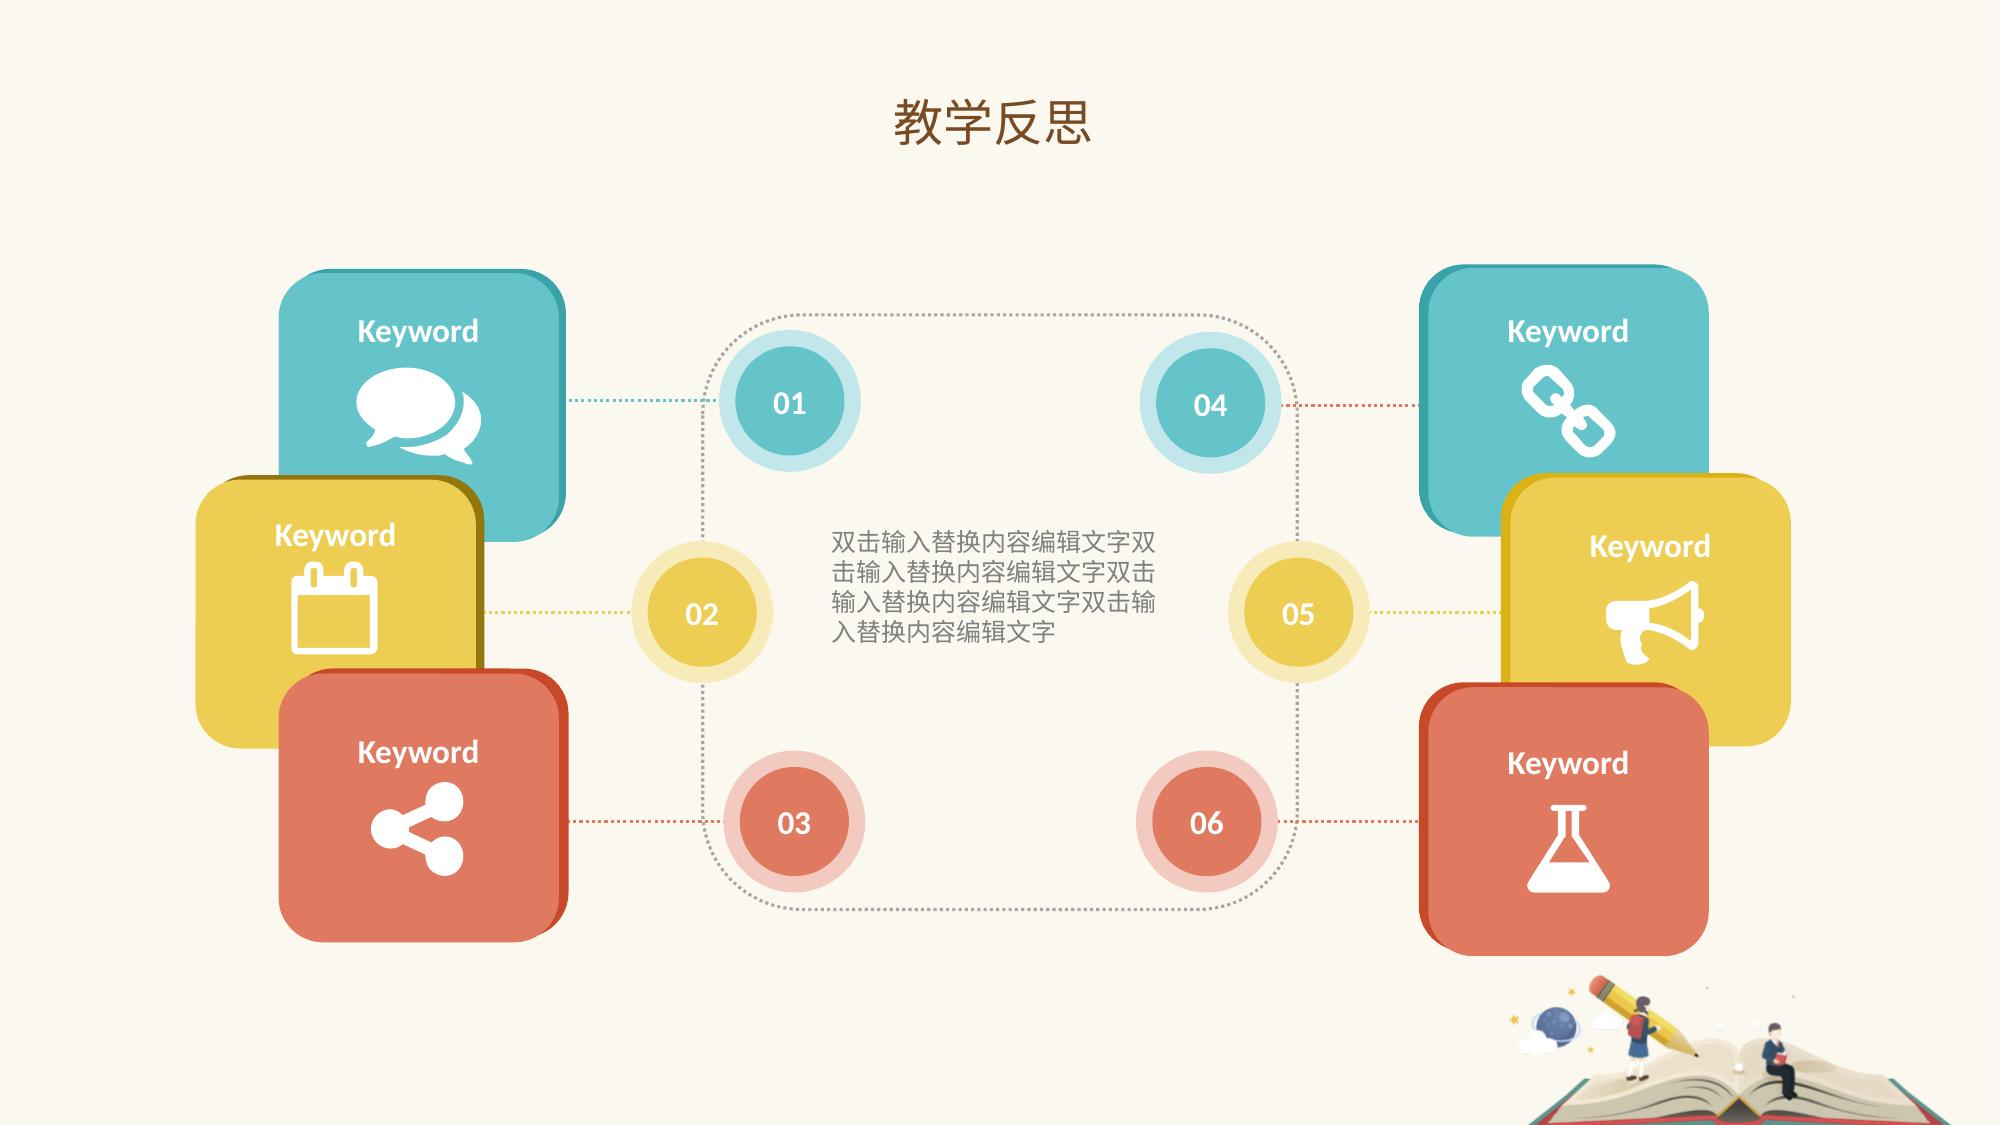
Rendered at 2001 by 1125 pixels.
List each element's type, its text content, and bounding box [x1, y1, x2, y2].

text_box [1227, 541, 1370, 684]
text_box 教学反思 [663, 84, 1324, 160]
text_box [1135, 750, 1278, 893]
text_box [1418, 682, 1709, 957]
text_box 双击输入替换内容编辑文字双击输入替换内容编辑文字双击输入替换内容编辑文字双击输入替换内容编辑文字 [817, 519, 1173, 655]
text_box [631, 541, 774, 684]
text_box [278, 268, 567, 542]
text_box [1418, 264, 1709, 537]
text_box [1139, 331, 1282, 474]
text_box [1500, 473, 1791, 747]
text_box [718, 329, 861, 472]
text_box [723, 750, 866, 893]
text_box [701, 313, 1299, 911]
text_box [195, 475, 485, 749]
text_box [278, 668, 569, 943]
picture [1505, 947, 1992, 1125]
